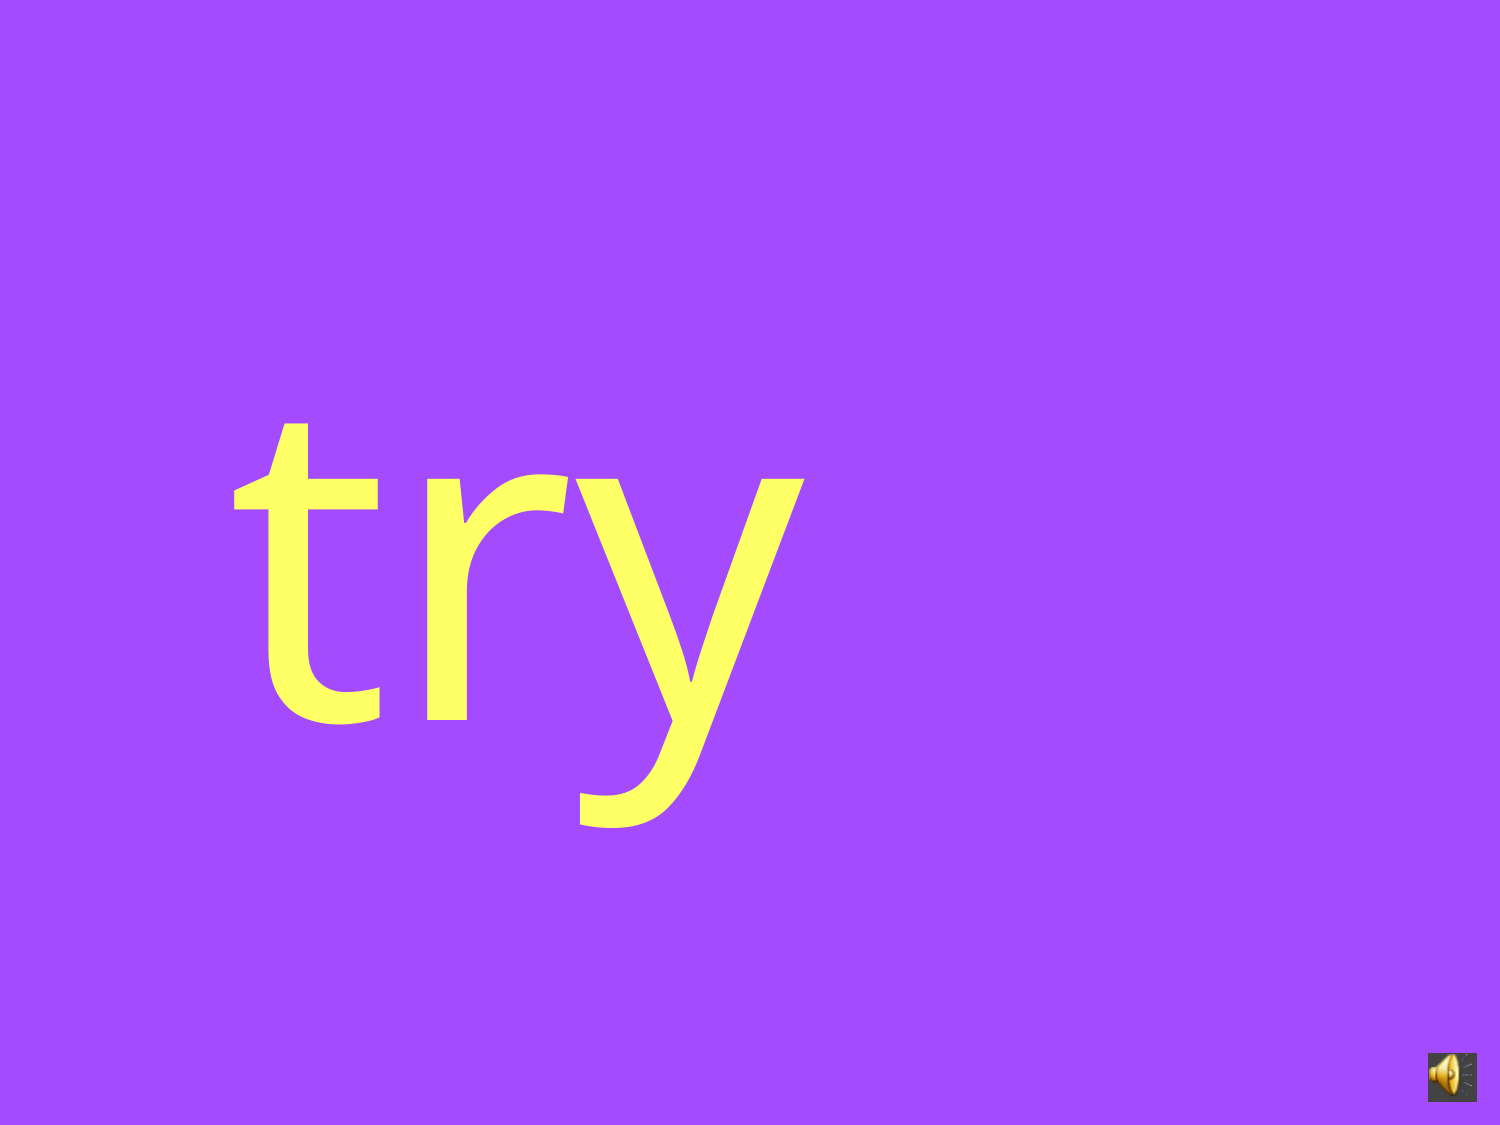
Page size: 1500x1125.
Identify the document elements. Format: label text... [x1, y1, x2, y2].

picture [1427, 1052, 1478, 1103]
subtitle try [212, 262, 1450, 763]
